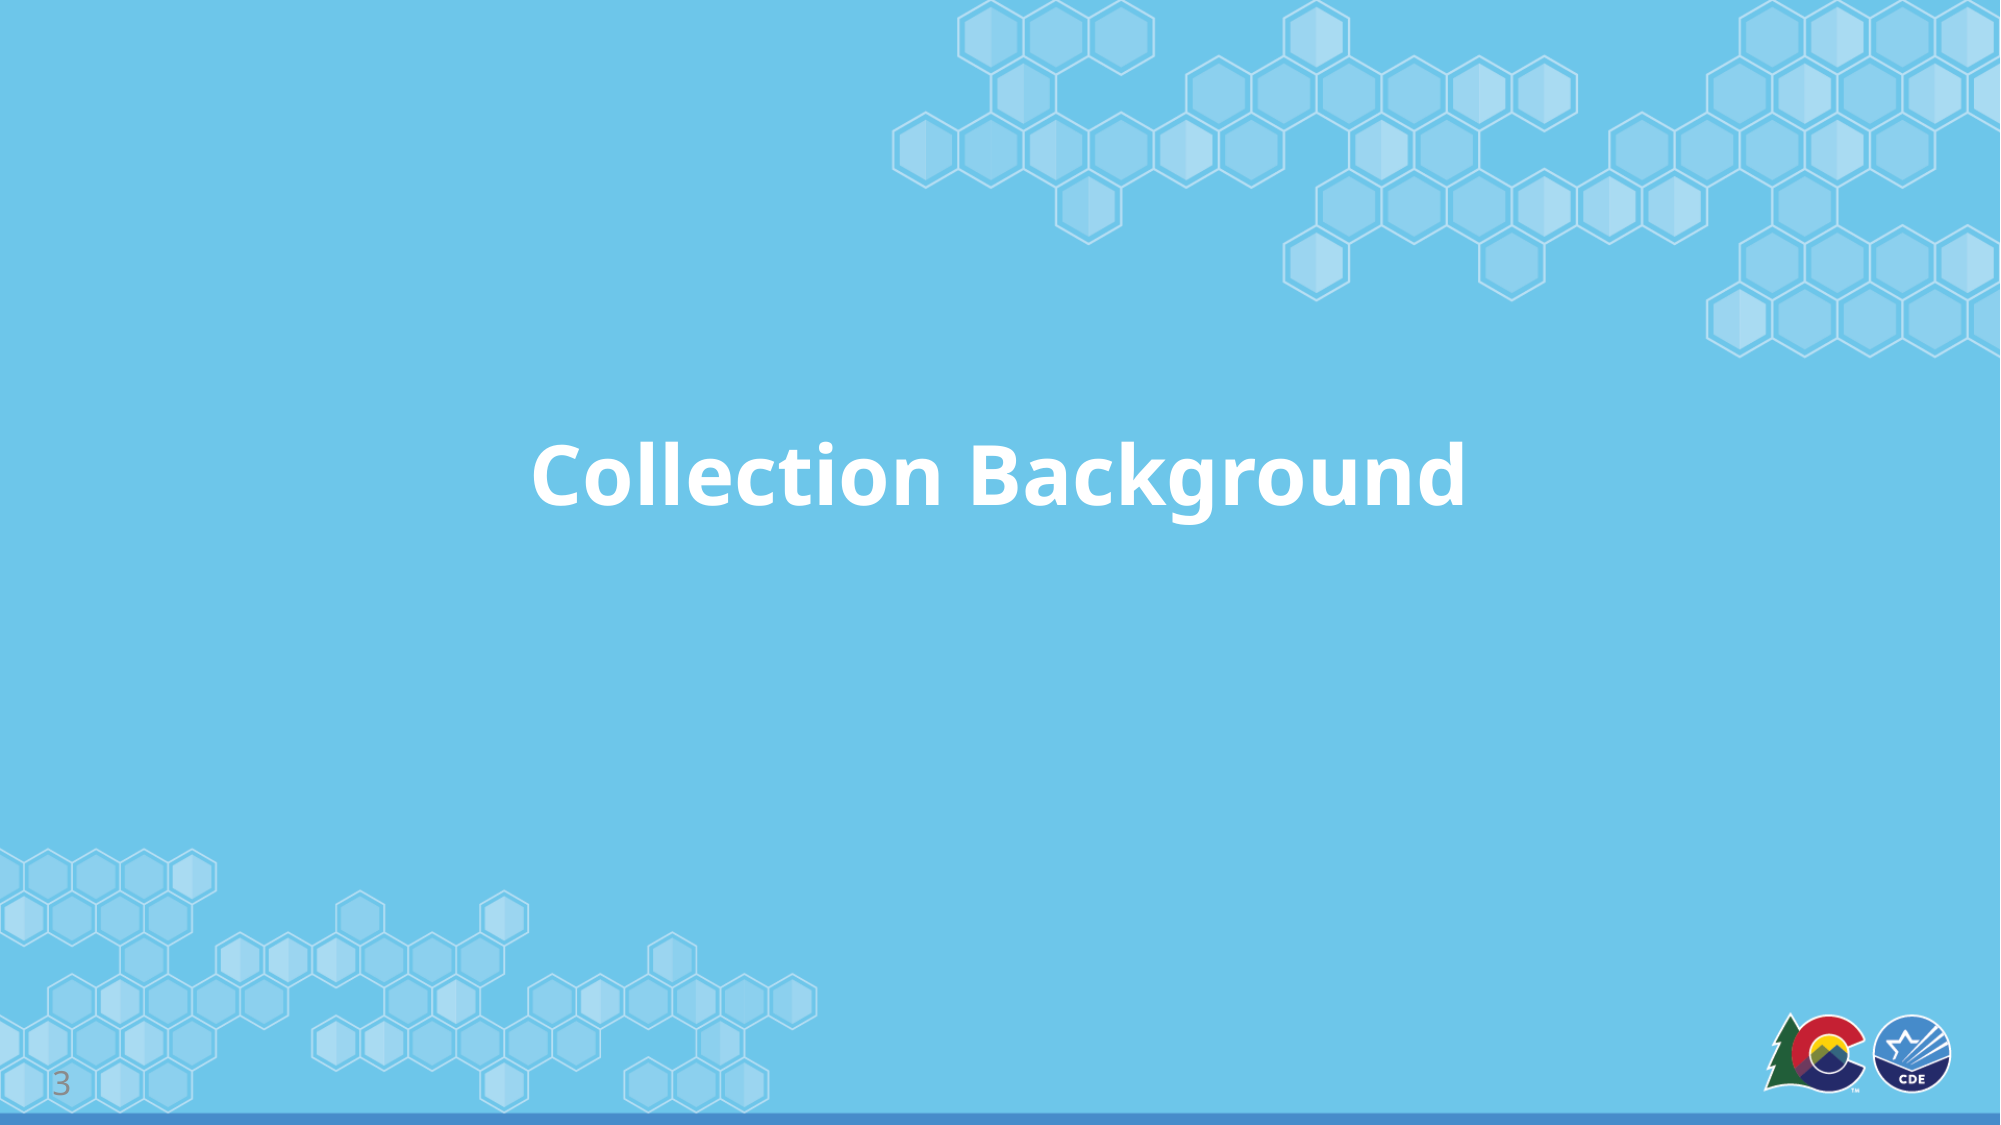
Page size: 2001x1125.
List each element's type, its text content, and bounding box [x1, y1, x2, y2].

title Collection Background [0, 425, 2000, 810]
slide_number 3 [37, 1054, 488, 1115]
picture [0, 810, 2000, 1125]
picture [0, 0, 2000, 425]
